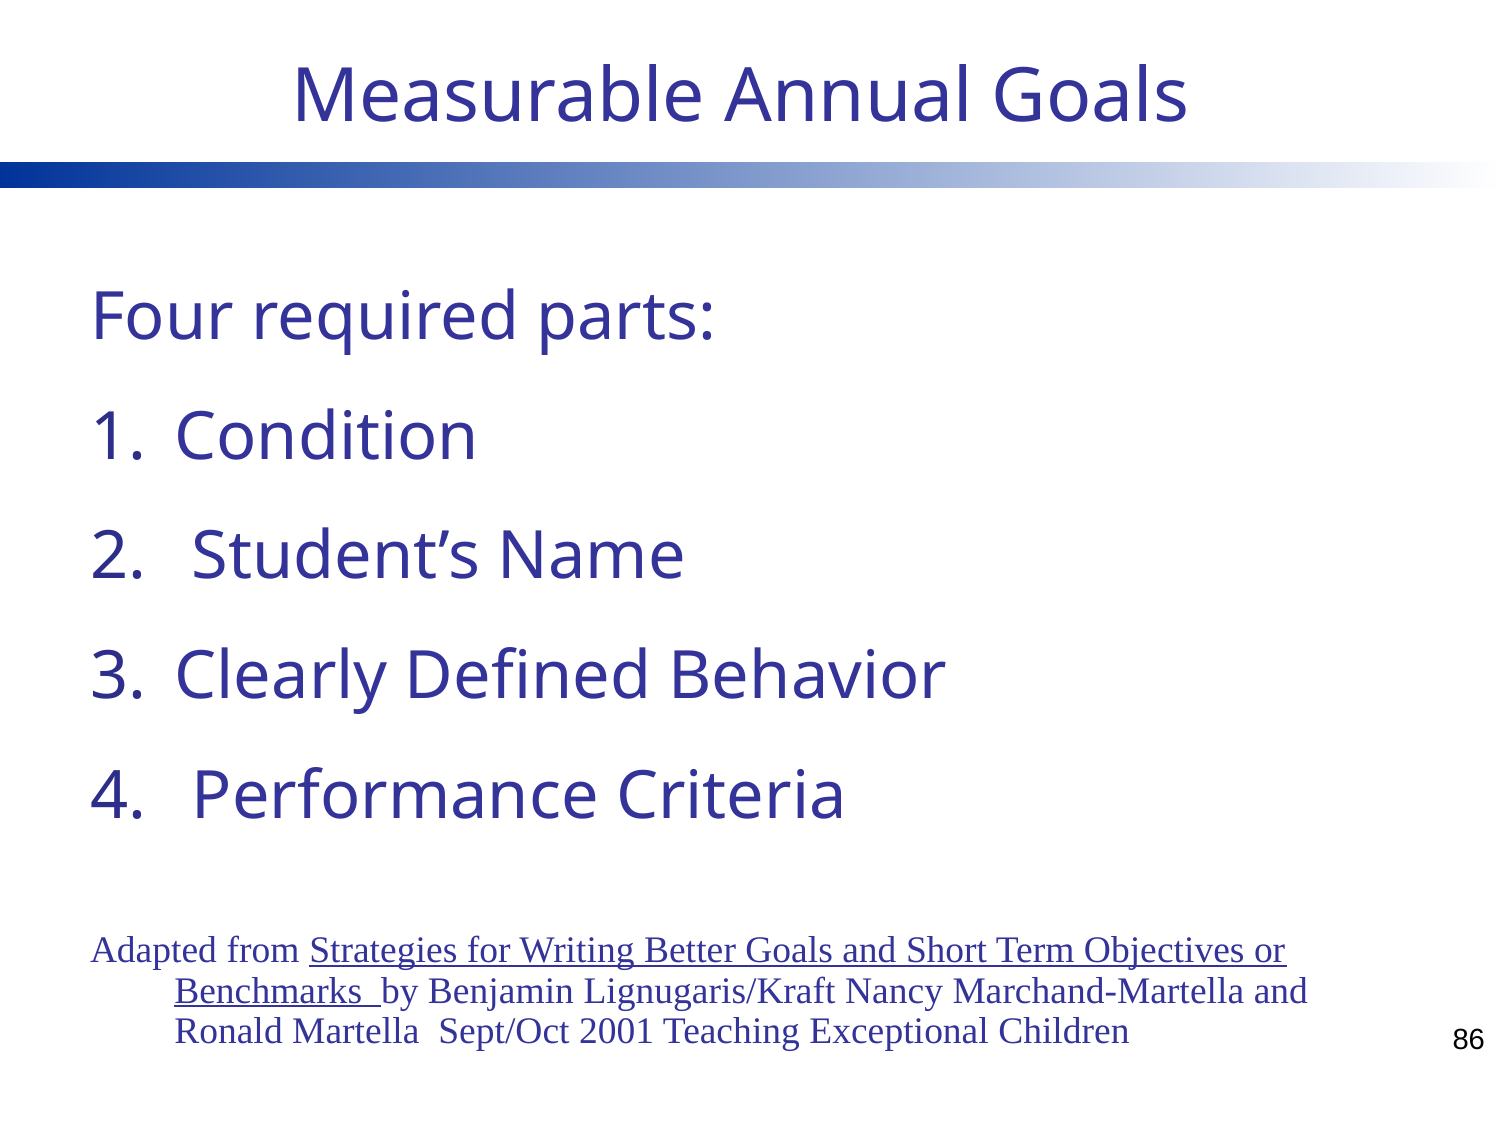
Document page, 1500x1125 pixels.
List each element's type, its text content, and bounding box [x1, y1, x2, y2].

slide_number 86 [1149, 1012, 1500, 1091]
title Measurable Annual Goals [75, 45, 1425, 138]
list Four required parts: Condition Student’s Name Clearly Defined Behavior Performance Criteria Adapted from Strategies for Writing Better Goals and Short Term Objectives or Benchmarks by Benjamin Lignugaris/Kraft Nancy Marchand-Martella and Ronald Martella Sept/Oct 2001 Teaching Exceptional Children [75, 224, 1425, 1005]
